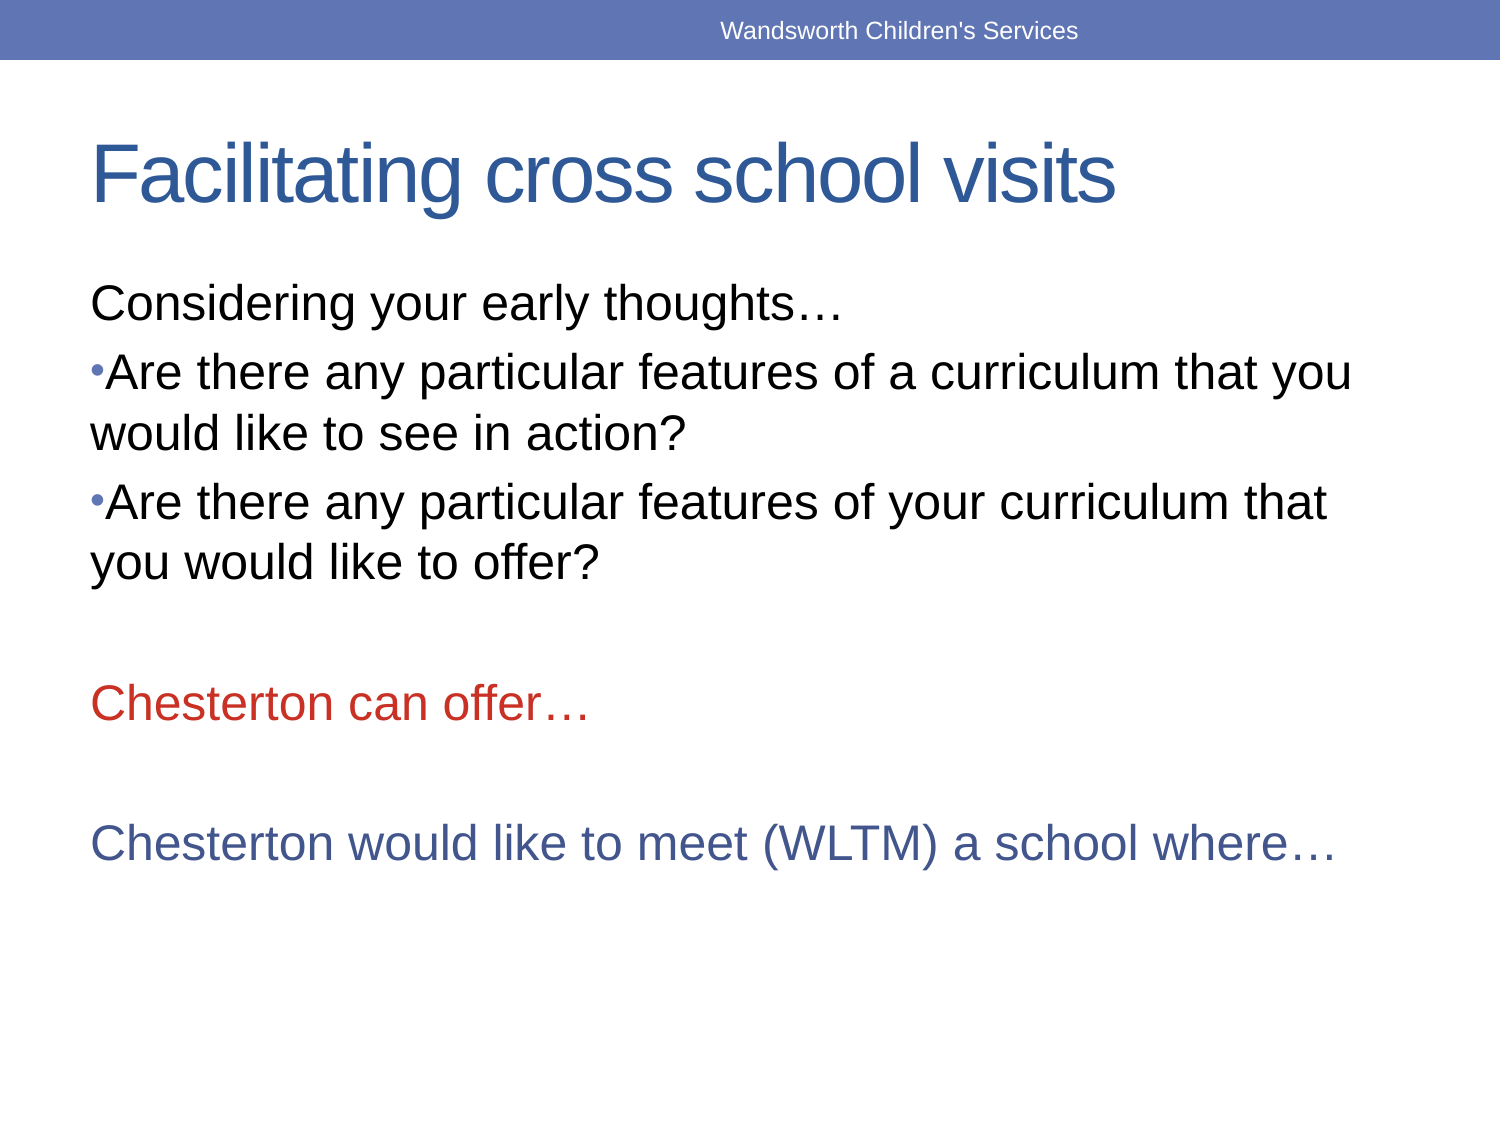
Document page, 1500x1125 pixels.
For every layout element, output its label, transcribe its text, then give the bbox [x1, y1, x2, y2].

list Considering your early thoughts… Are there any particular features of a curriculum that you would like to see in action? Are there any particular features of your curriculum that you would like to offer? Chesterton can offer… Chesterton would like to meet (WLTM) a school where… [74, 262, 1426, 1063]
title Facilitating cross school visits [75, 87, 1425, 250]
footer Wandsworth Children's Services [562, 3, 1238, 57]
